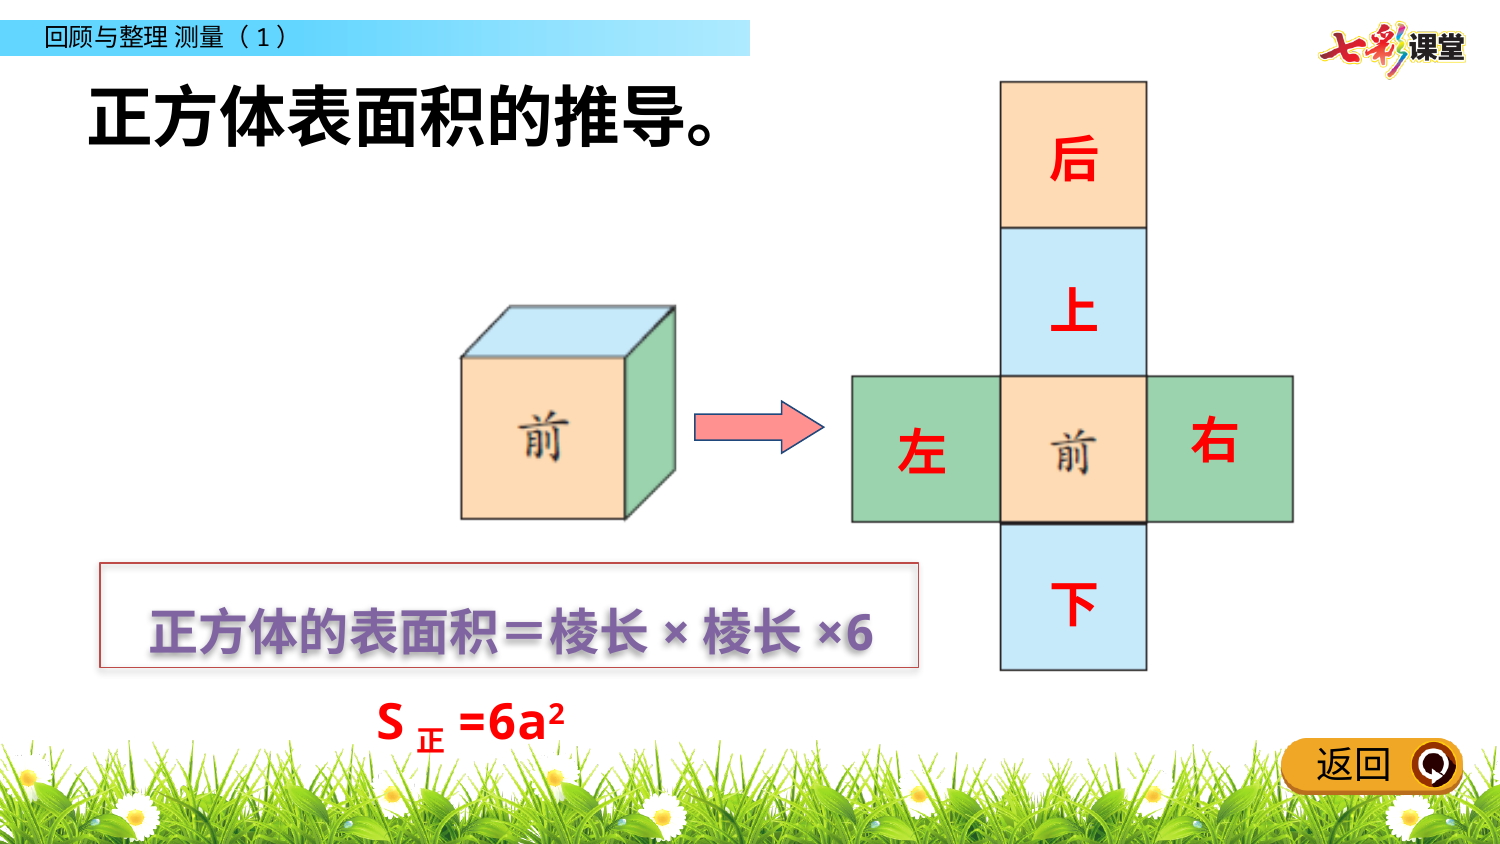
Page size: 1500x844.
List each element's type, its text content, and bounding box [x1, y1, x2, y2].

picture [0, 740, 1500, 844]
text_box S正=6a2 [360, 681, 703, 765]
picture [432, 282, 713, 538]
text_box [719, 401, 824, 454]
text_box 正方体的表面积＝棱长×棱长×6 [99, 562, 830, 668]
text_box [1281, 733, 1464, 795]
picture [1316, 20, 1468, 80]
picture [835, 72, 1305, 676]
text_box 正方体表面积的推导。 [71, 67, 715, 163]
